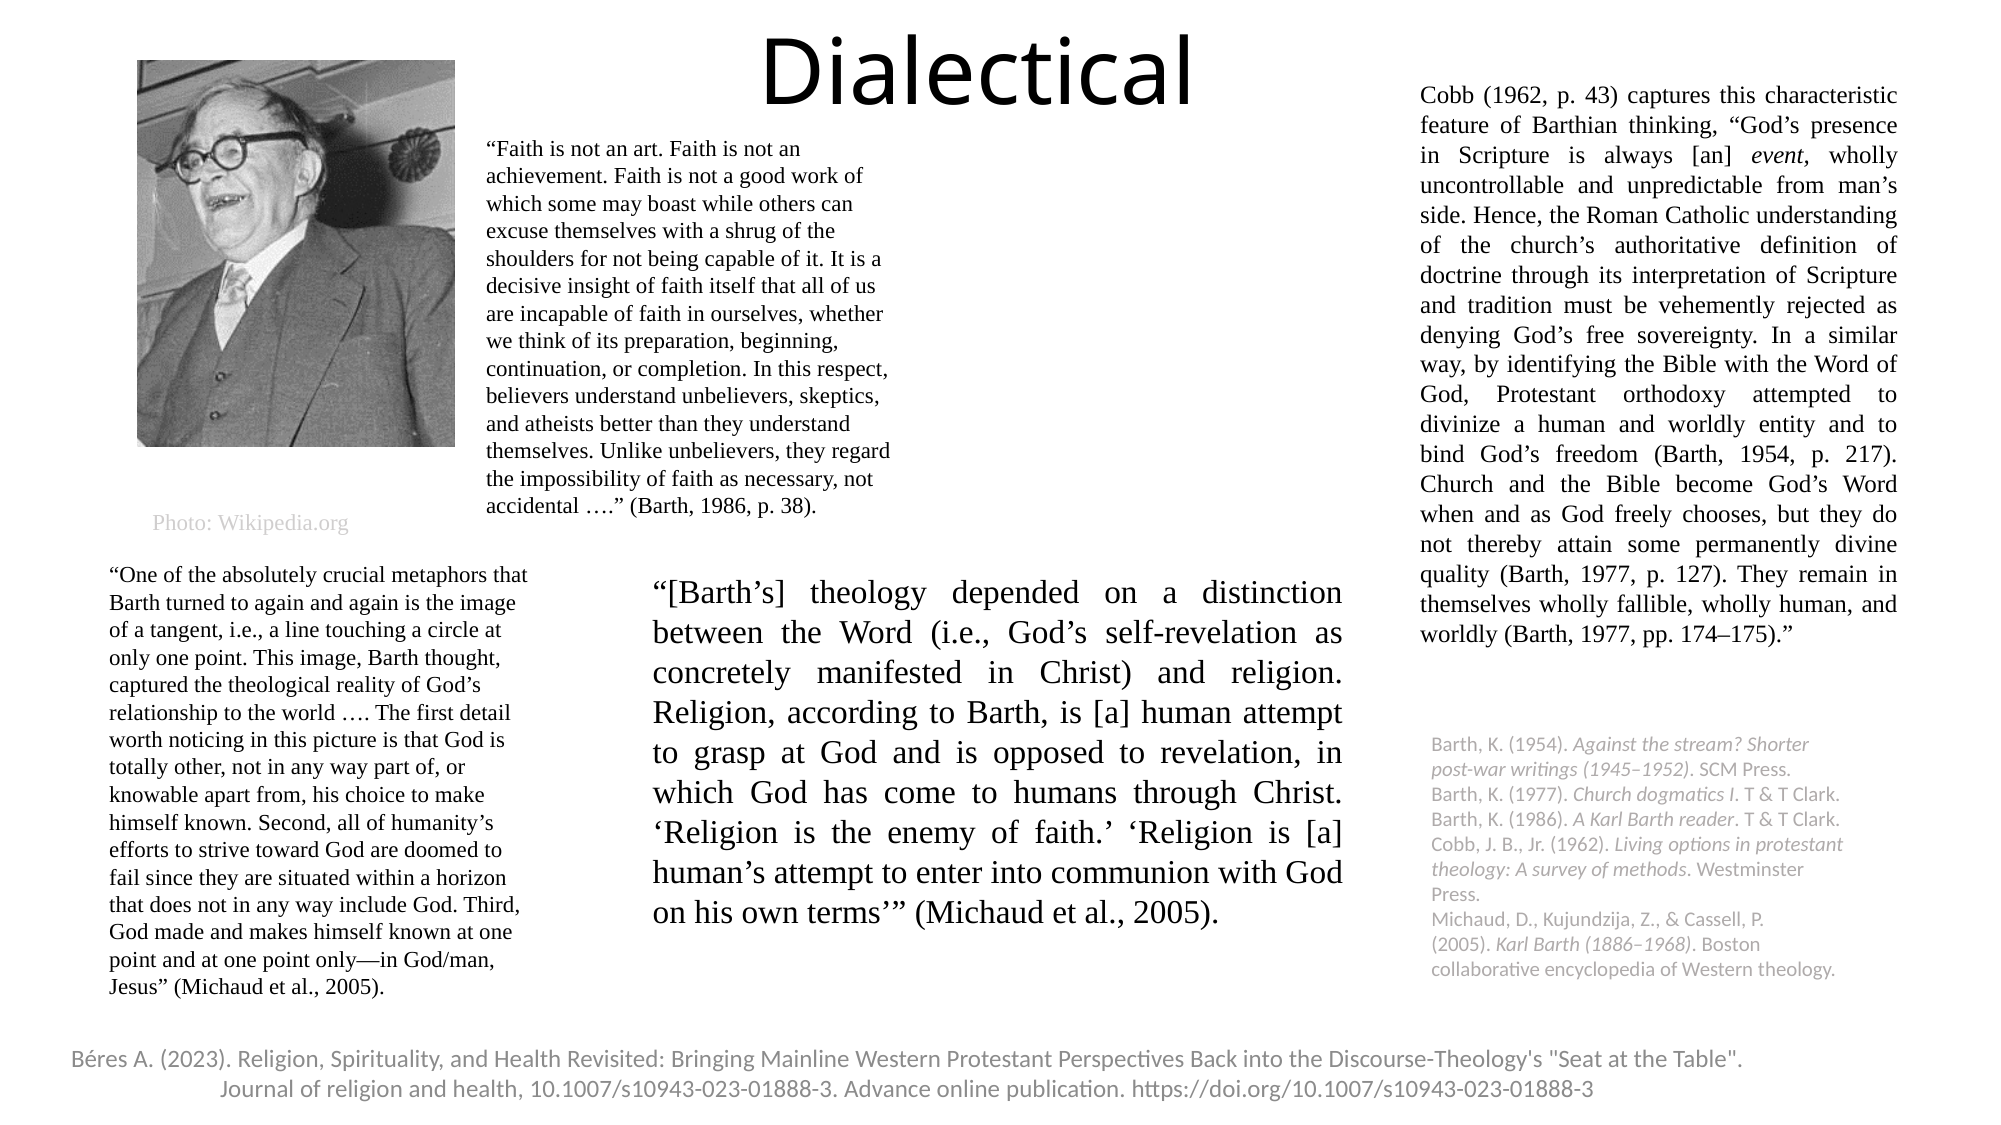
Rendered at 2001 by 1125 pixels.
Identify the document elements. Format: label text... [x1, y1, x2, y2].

title Dialectical [743, 0, 1257, 186]
text_box Photo: Wikipedia.org [137, 500, 588, 543]
text_box “Faith is not an art. Faith is not an achievement. Faith is not a good work of which some may boast while others can excuse themselves with a shrug of the shoulders for not being capable of it. It is a decisive insight of faith itself that all of us are incapable of faith in ourselves, whether we think of its preparation, beginning, continuation, or completion. In this respect, believers understand unbelievers, skeptics, and atheists better than they understand themselves. Unlike unbelievers, they regard the impossibility of faith as necessary, not accidental ….” (Barth, 1986, p. 38). [471, 126, 922, 526]
text_box “[Barth’s] theology depended on a distinction between the Word (i.e., God’s self-revelation as concretely manifested in Christ) and religion. Religion, according to Barth, is [a] human attempt to grasp at God and is opposed to revelation, in which God has come to humans through Christ. ‘Religion is the enemy of faith.’ ‘Religion is [a] human’s attempt to enter into communion with God on his own terms’” (Michaud et al., 2005). [637, 563, 1360, 938]
text_box Barth, K. (1954). Against the stream? Shorter post-war writings (1945–1952). SCM Press. Barth, K. (1977). Church dogmatics I. T & T Clark. Barth, K. (1986). A Karl Barth reader. T & T Clark. Cobb, J. B., Jr. (1962). Living options in protestant theology: A survey of methods. Westminster Press. Michaud, D., Kujundzija, Z., & Cassell, P. (2005). Karl Barth (1886–1968). Boston collaborative encyclopedia of Western theology. [1416, 722, 1867, 1013]
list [136, 60, 455, 447]
text_box Béres A. (2023). Religion, Spirituality, and Health Revisited: Bringing Mainline Western Protestant Perspectives Back into the Discourse-Theology's "Seat at the Table". Journal of religion and health, 10.1007/s10943-023-01888-3. Advance online publication. https://doi.org/10.1007/s10943-023-01888-3​ [34, 1042, 1784, 1103]
text_box Cobb (1962, p. 43) captures this characteristic feature of Barthian thinking, “God’s presence in Scripture is always [an] event, wholly uncontrollable and unpredictable from man’s side. Hence, the Roman Catholic understanding of the church’s authoritative definition of doctrine through its interpretation of Scripture and tradition must be vehemently rejected as denying God’s free sovereignty. In a similar way, by identifying the Bible with the Word of God, Protestant orthodoxy attempted to divinize a human and worldly entity and to bind God’s freedom (Barth, 1954, p. 217). Church and the Bible become God’s Word when and as God freely chooses, but they do not thereby attain some permanently divine quality (Barth, 1977, p. 127). They remain in themselves wholly fallible, wholly human, and worldly (Barth, 1977, pp. 174–175).” [1405, 71, 1914, 655]
text_box “One of the absolutely crucial metaphors that Barth turned to again and again is the image of a tangent, i.e., a line touching a circle at only one point. This image, Barth thought, captured the theological reality of God’s relationship to the world …. The first detail worth noticing in this picture is that God is totally other, not in any way part of, or knowable apart from, his choice to make himself known. Second, all of humanity’s efforts to strive toward God are doomed to fail since they are situated within a horizon that does not in any way include God. Third, God made and makes himself known at one point and at one point only—in God/man, Jesus” (Michaud et al., 2005). [94, 552, 545, 1007]
